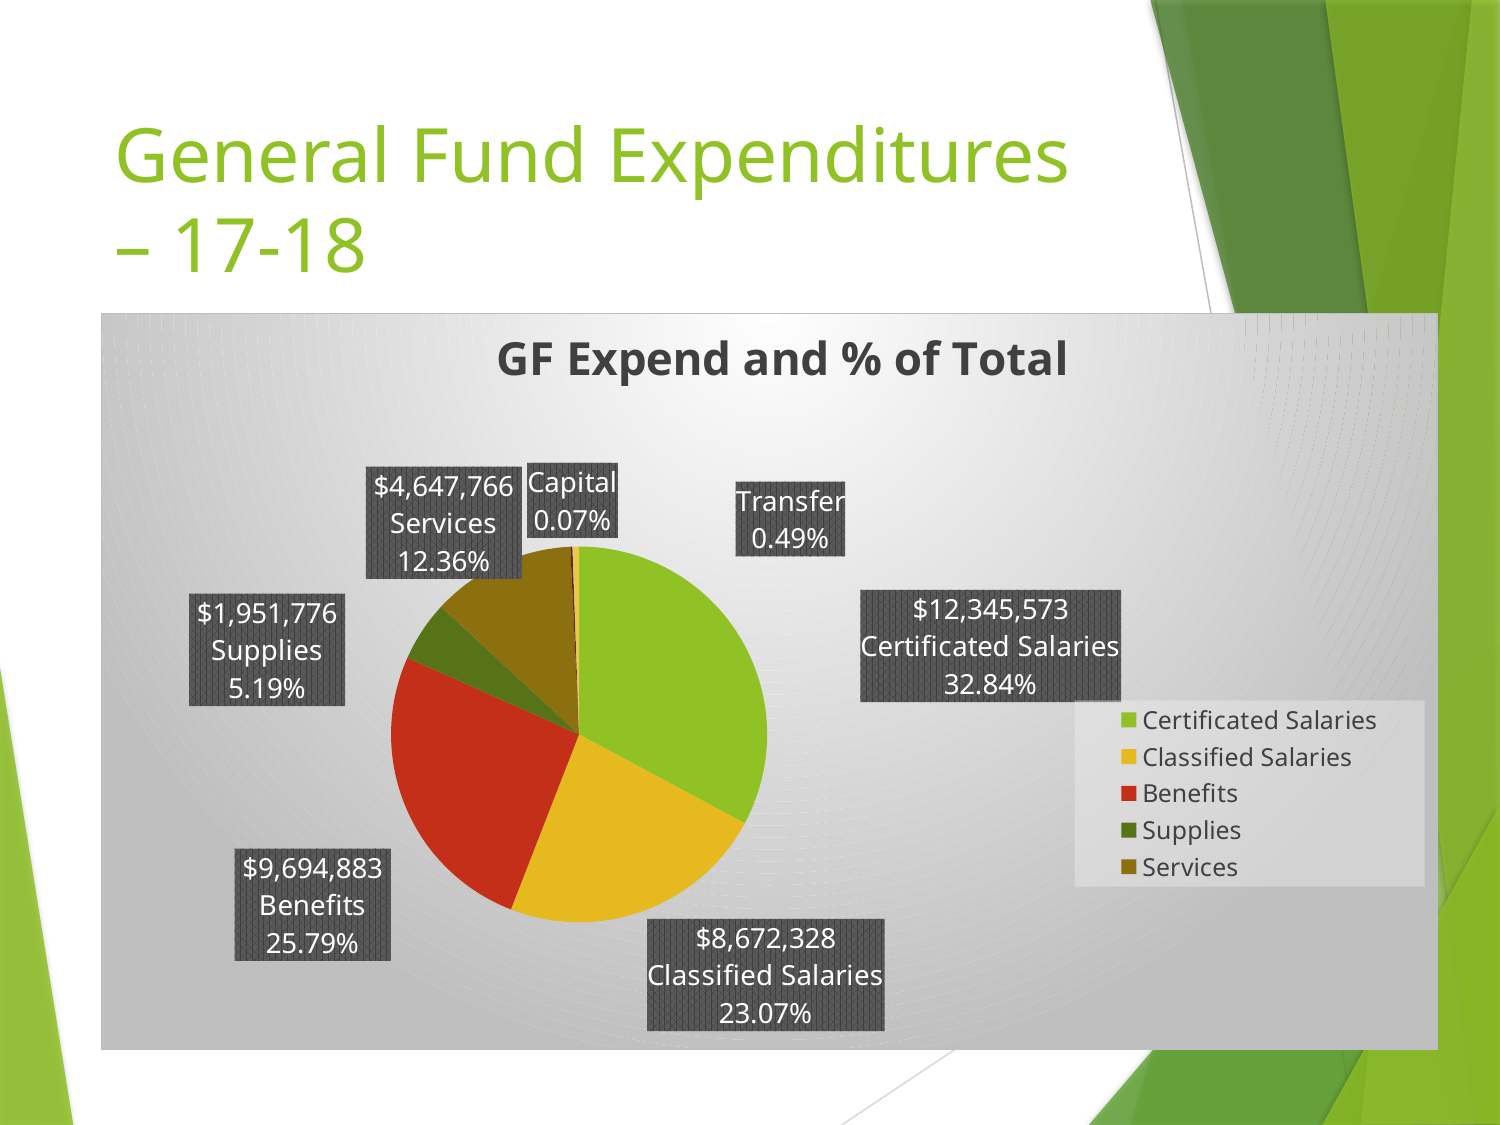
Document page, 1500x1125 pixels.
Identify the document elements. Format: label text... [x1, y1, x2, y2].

chart [99, 311, 1439, 1051]
title General Fund Expenditures – 17-18 [99, 99, 1142, 311]
